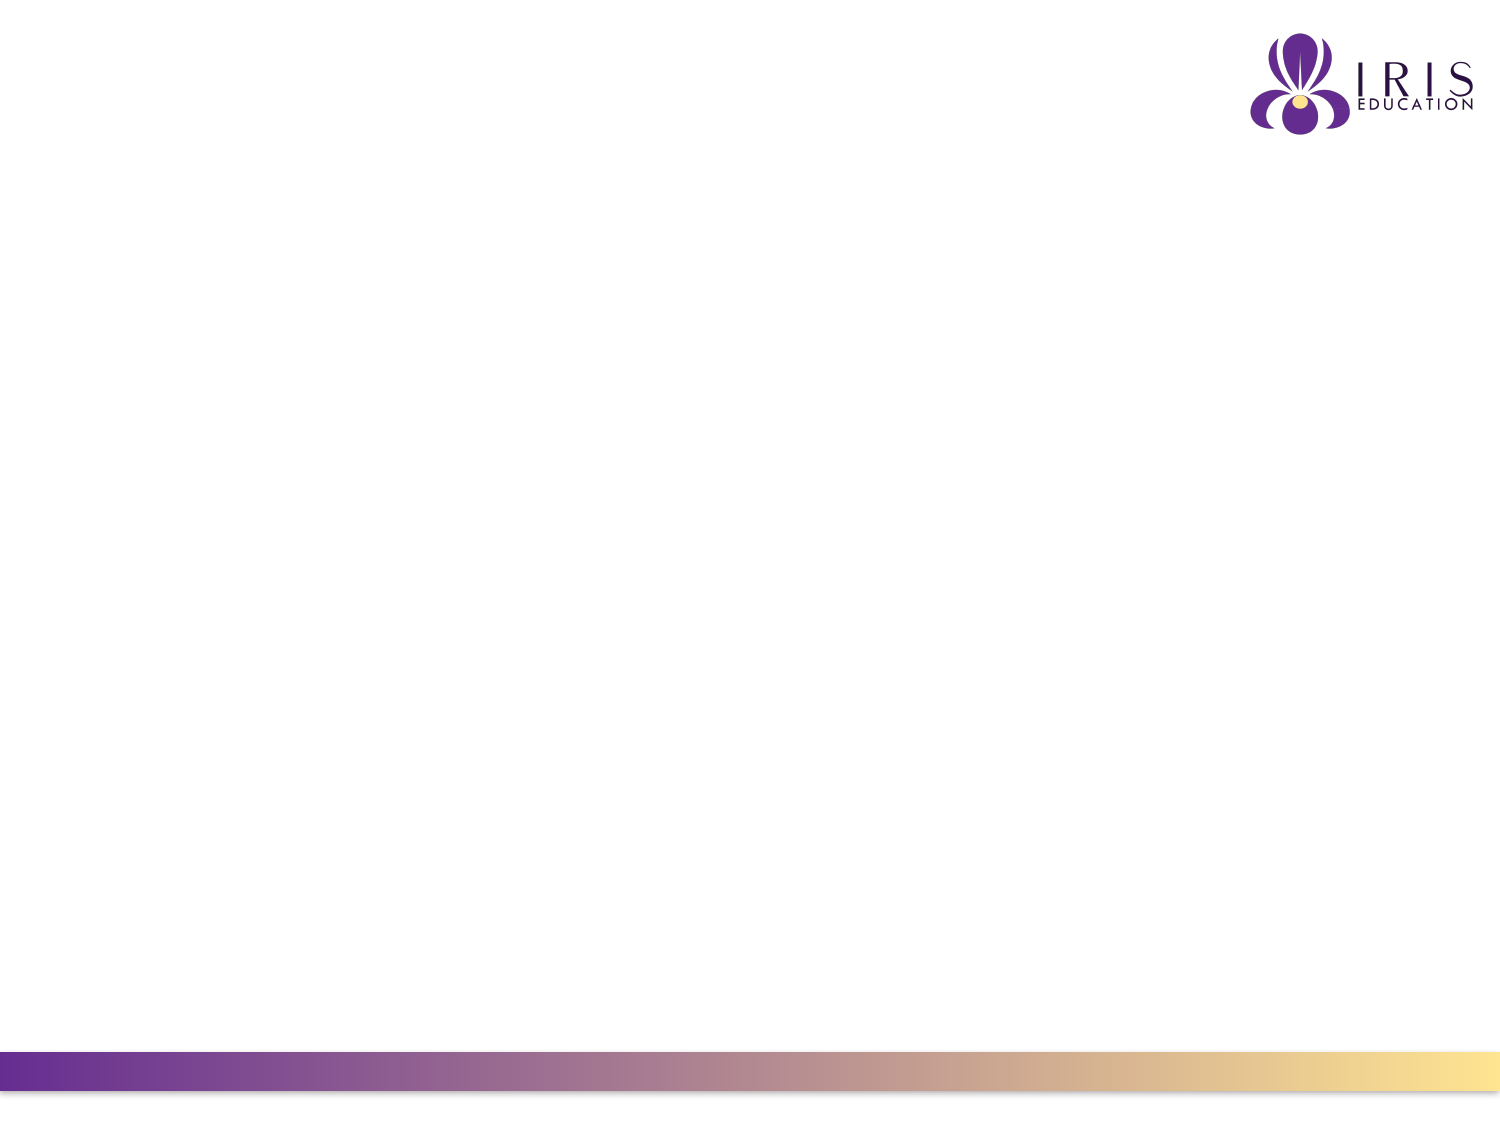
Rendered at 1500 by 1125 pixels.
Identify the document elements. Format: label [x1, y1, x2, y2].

picture [1250, 33, 1473, 135]
